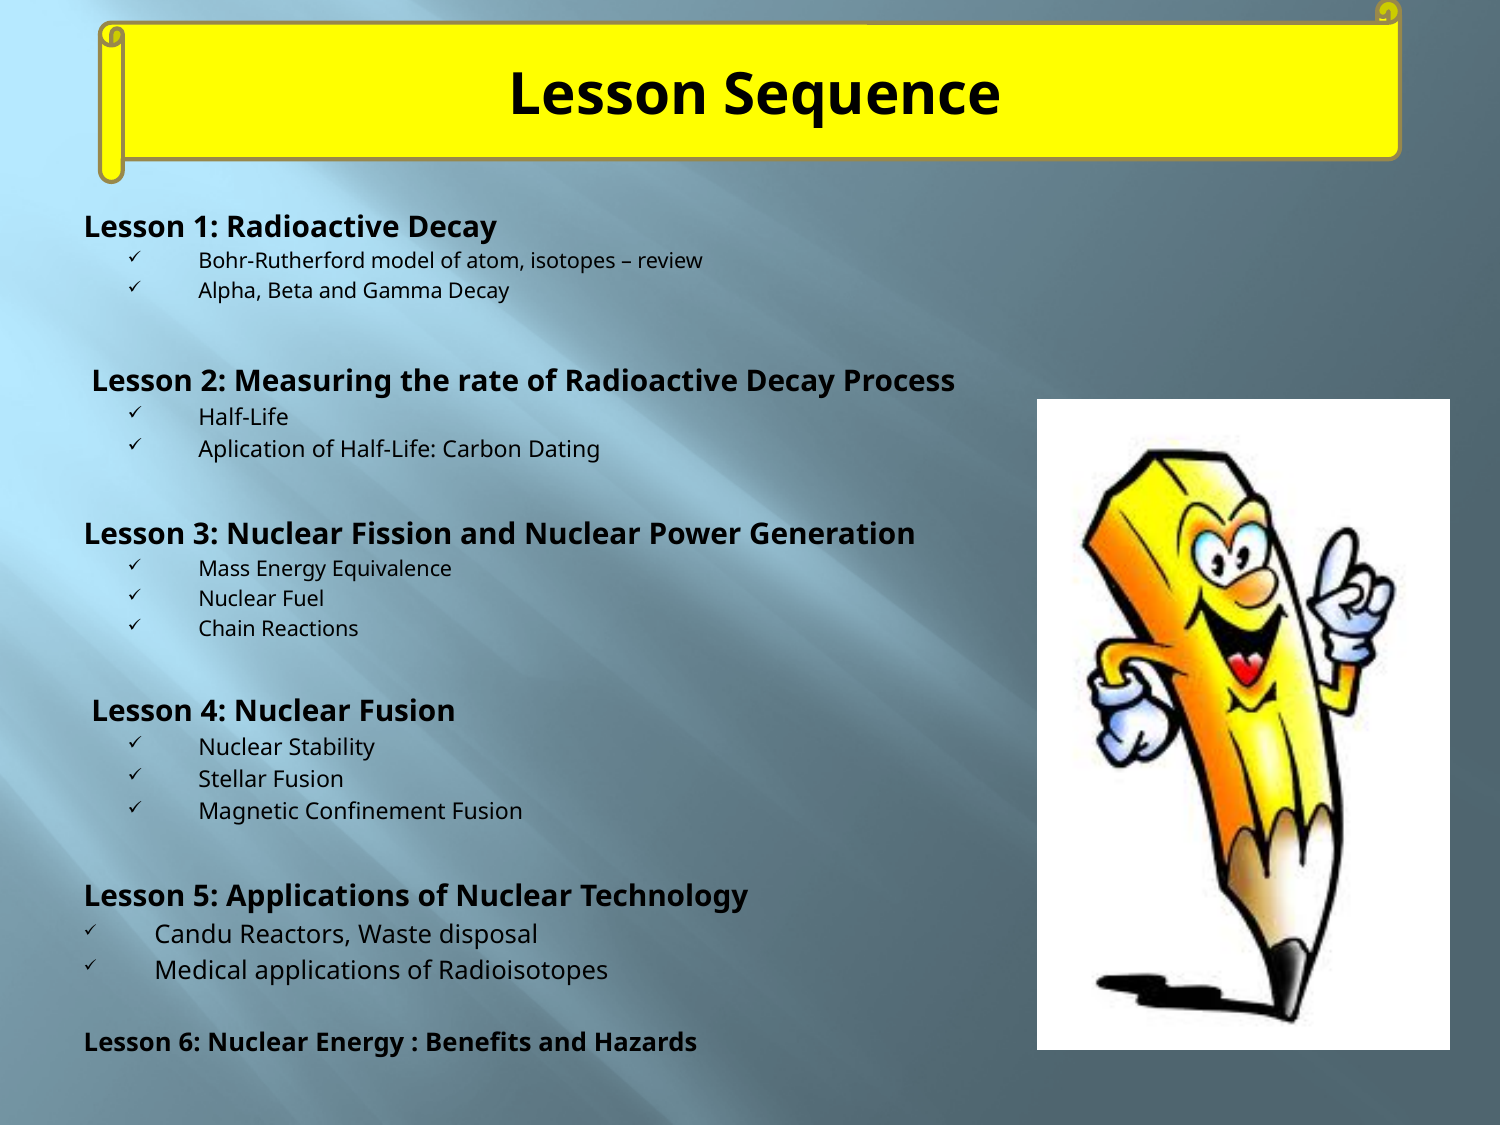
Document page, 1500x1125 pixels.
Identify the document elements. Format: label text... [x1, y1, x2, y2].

list Lesson 1: Radioactive Decay Bohr-Rutherford model of atom, isotopes – review Alpha, Beta and Gamma Decay Lesson 2: Measuring the rate of Radioactive Decay Process Half-Life Aplication of Half-Life: Carbon Dating Lesson 3: Nuclear Fission and Nuclear Power Generation Mass Energy Equivalence Nuclear Fuel Chain Reactions Lesson 4: Nuclear Fusion Nuclear Stability Stellar Fusion Magnetic Confinement Fusion Lesson 5: Applications of Nuclear Technology Candu Reactors, Waste disposal Medical applications of Radioisotopes Lesson 6: Nuclear Energy : Benefits and Hazards [50, 200, 1463, 1075]
text_box Lesson Sequence [97, 0, 1403, 185]
picture [1037, 399, 1451, 1051]
